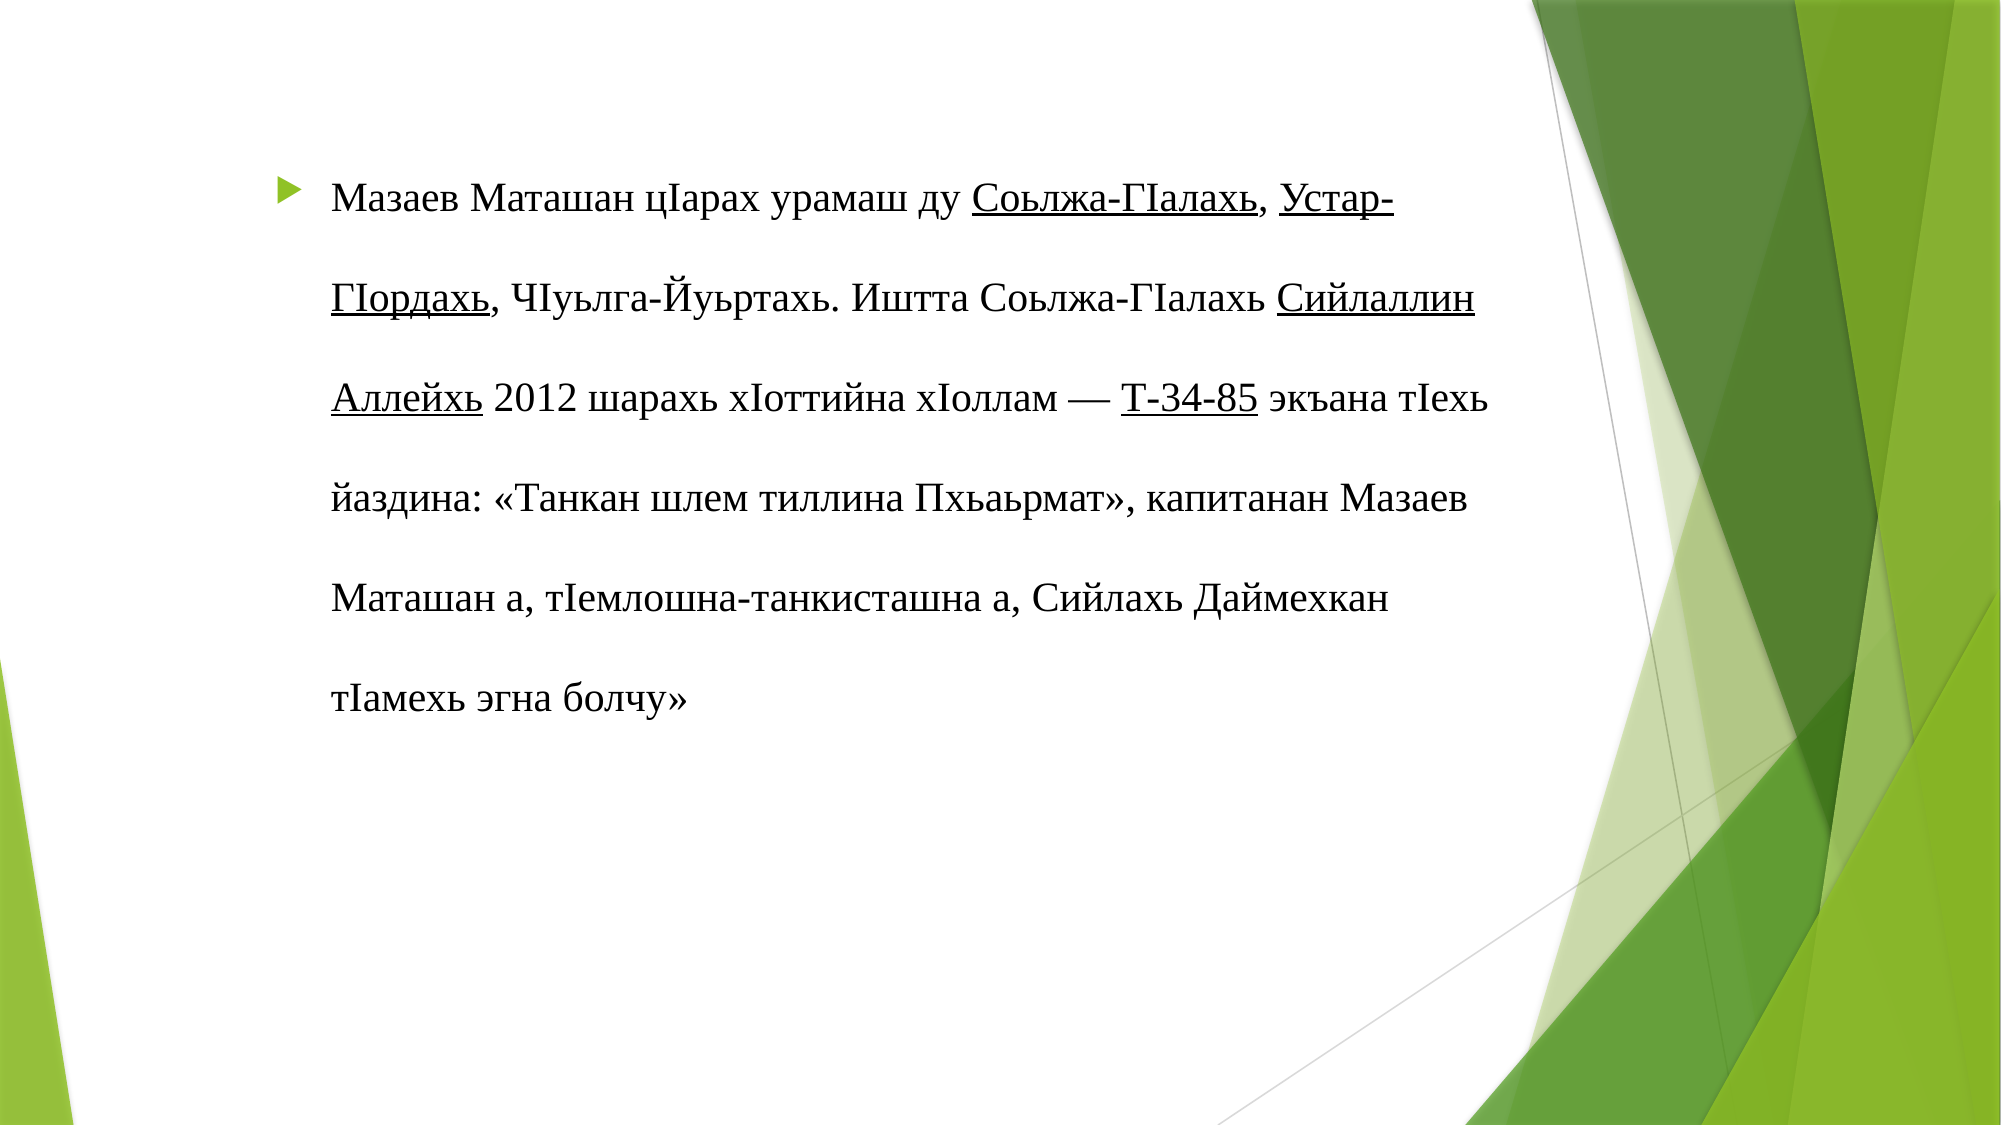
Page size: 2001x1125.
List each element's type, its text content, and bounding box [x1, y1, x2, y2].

list Мазаев Маташан цӀарах урамаш ду Соьлжа-ГӀалахь, Устар-ГӀордахь, ЧӀуьлга-Йуьртахь. Иштта Соьлжа-ГӀалахь Сийлаллин Аллейхь 2012 шарахь хӀоттийна хӀоллам — Т-34-85 экъана тӀехь йаздина: «Танкан шлем тиллина Пхьаьрмат», капитанан Мазаев Маташан а, тӀемлошна-танкисташна а, Сийлахь Даймехкан тӀамехь эгна болчу» [259, 111, 1538, 980]
